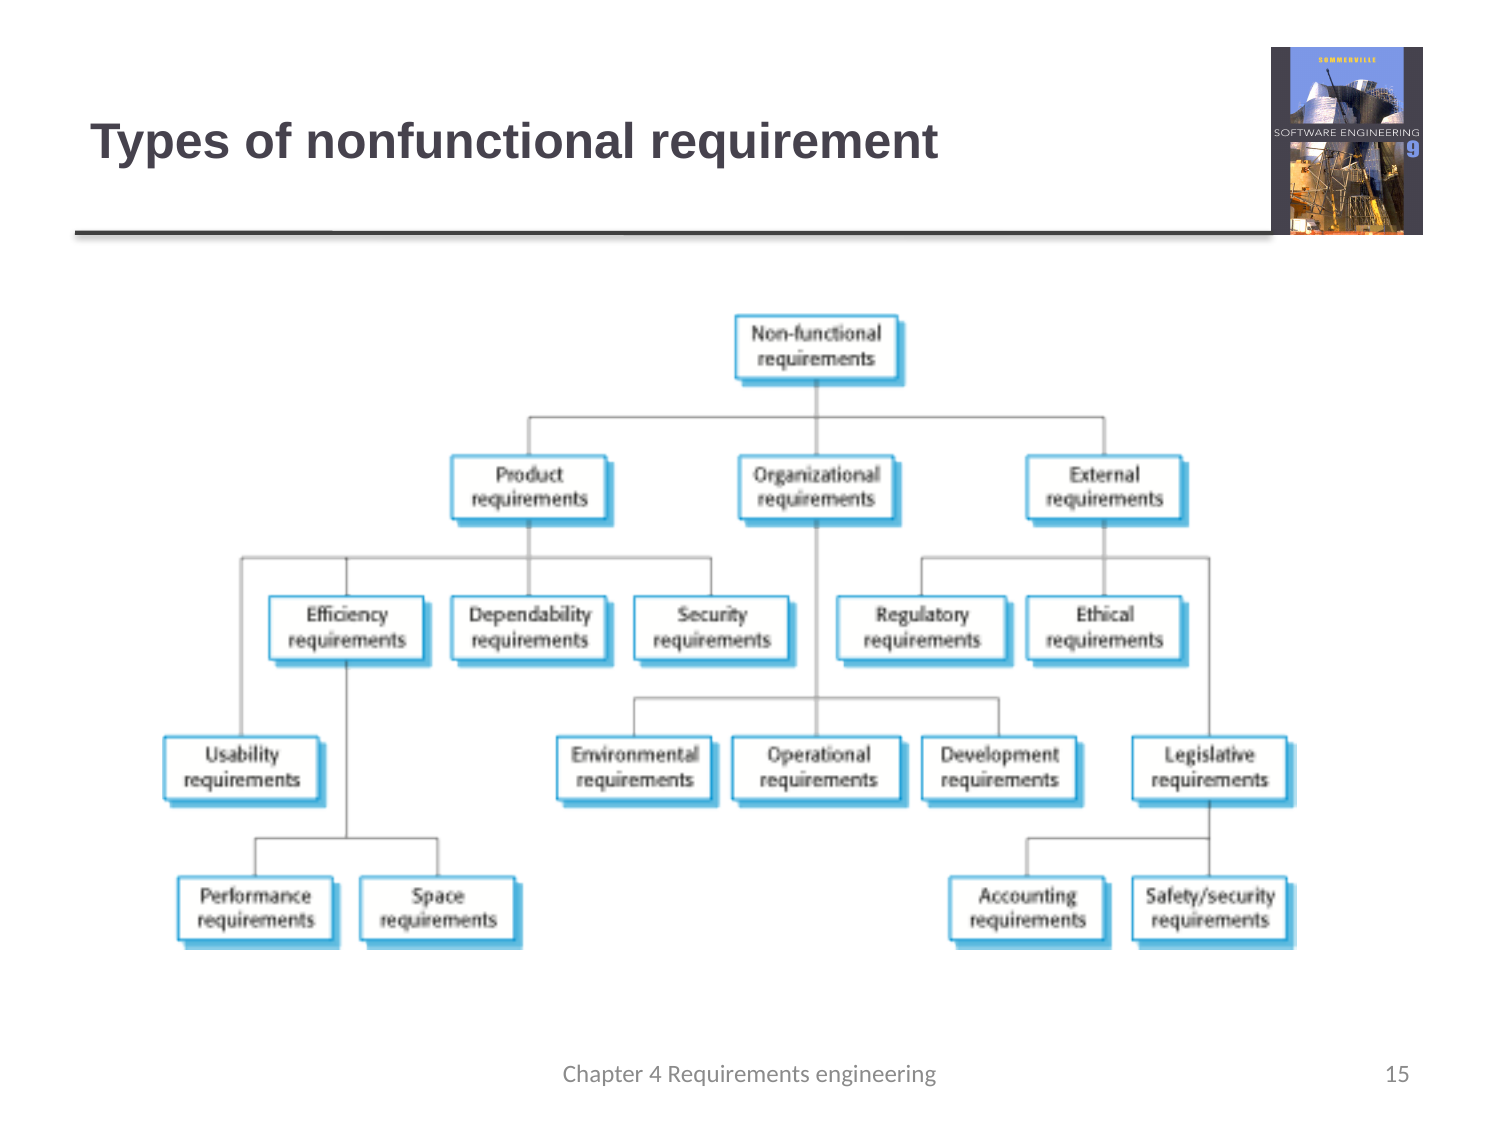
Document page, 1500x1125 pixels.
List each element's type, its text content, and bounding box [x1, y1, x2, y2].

slide_number 15 [1074, 1042, 1425, 1103]
title Types of nonfunctional requirement [74, 44, 1272, 233]
picture [1272, 47, 1423, 235]
footer Chapter 4 Requirements engineering [512, 1042, 988, 1103]
picture [162, 313, 1298, 951]
